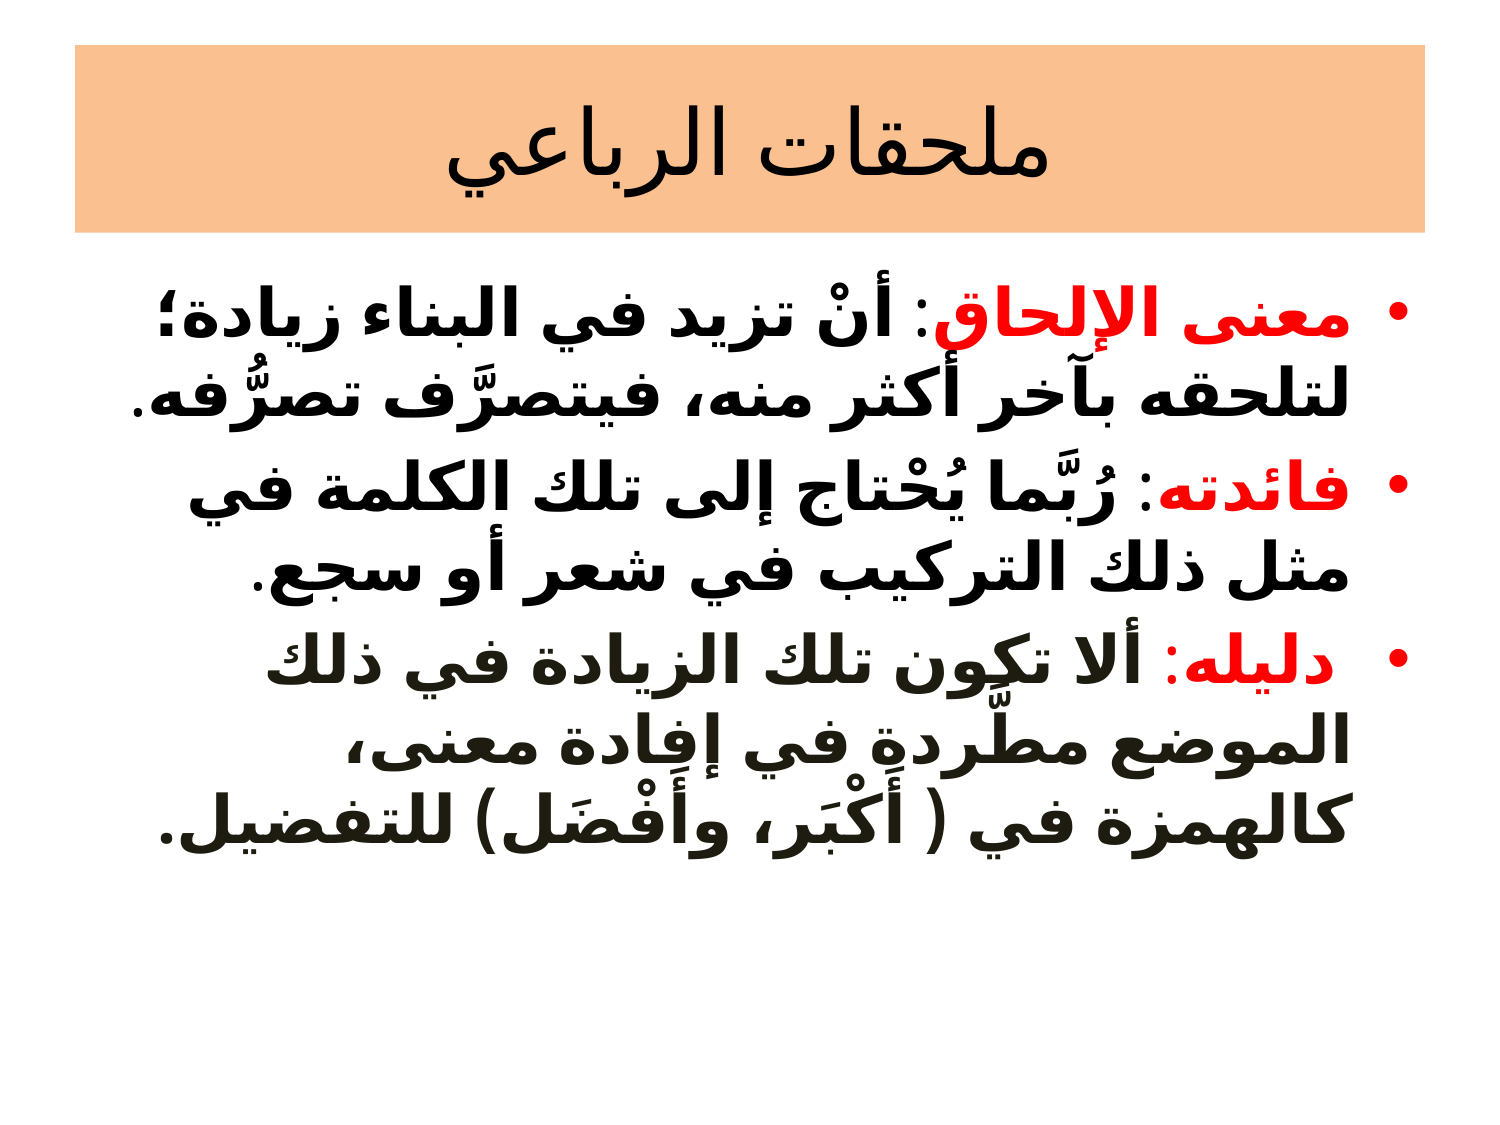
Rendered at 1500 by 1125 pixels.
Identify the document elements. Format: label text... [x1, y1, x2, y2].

title ملحقات الرباعي [75, 45, 1425, 233]
list معنى الإلحاق: أنْ تزيد في البناء زيادة؛ لتلحقه بآخر أكثر منه، فيتصرَّف تصرُّفه. فائدته: رُبَّما يُحْتاج إلى تلك الكلمة في مثل ذلك التركيب في شعر أو سجع. دليله: ألا تكون تلك الزيادة في ذلك الموضع مطَّردة في إفادة معنى، كالهمزة في ( أَكْبَر، وأَفْضَل) للتفضيل. [75, 262, 1425, 1005]
